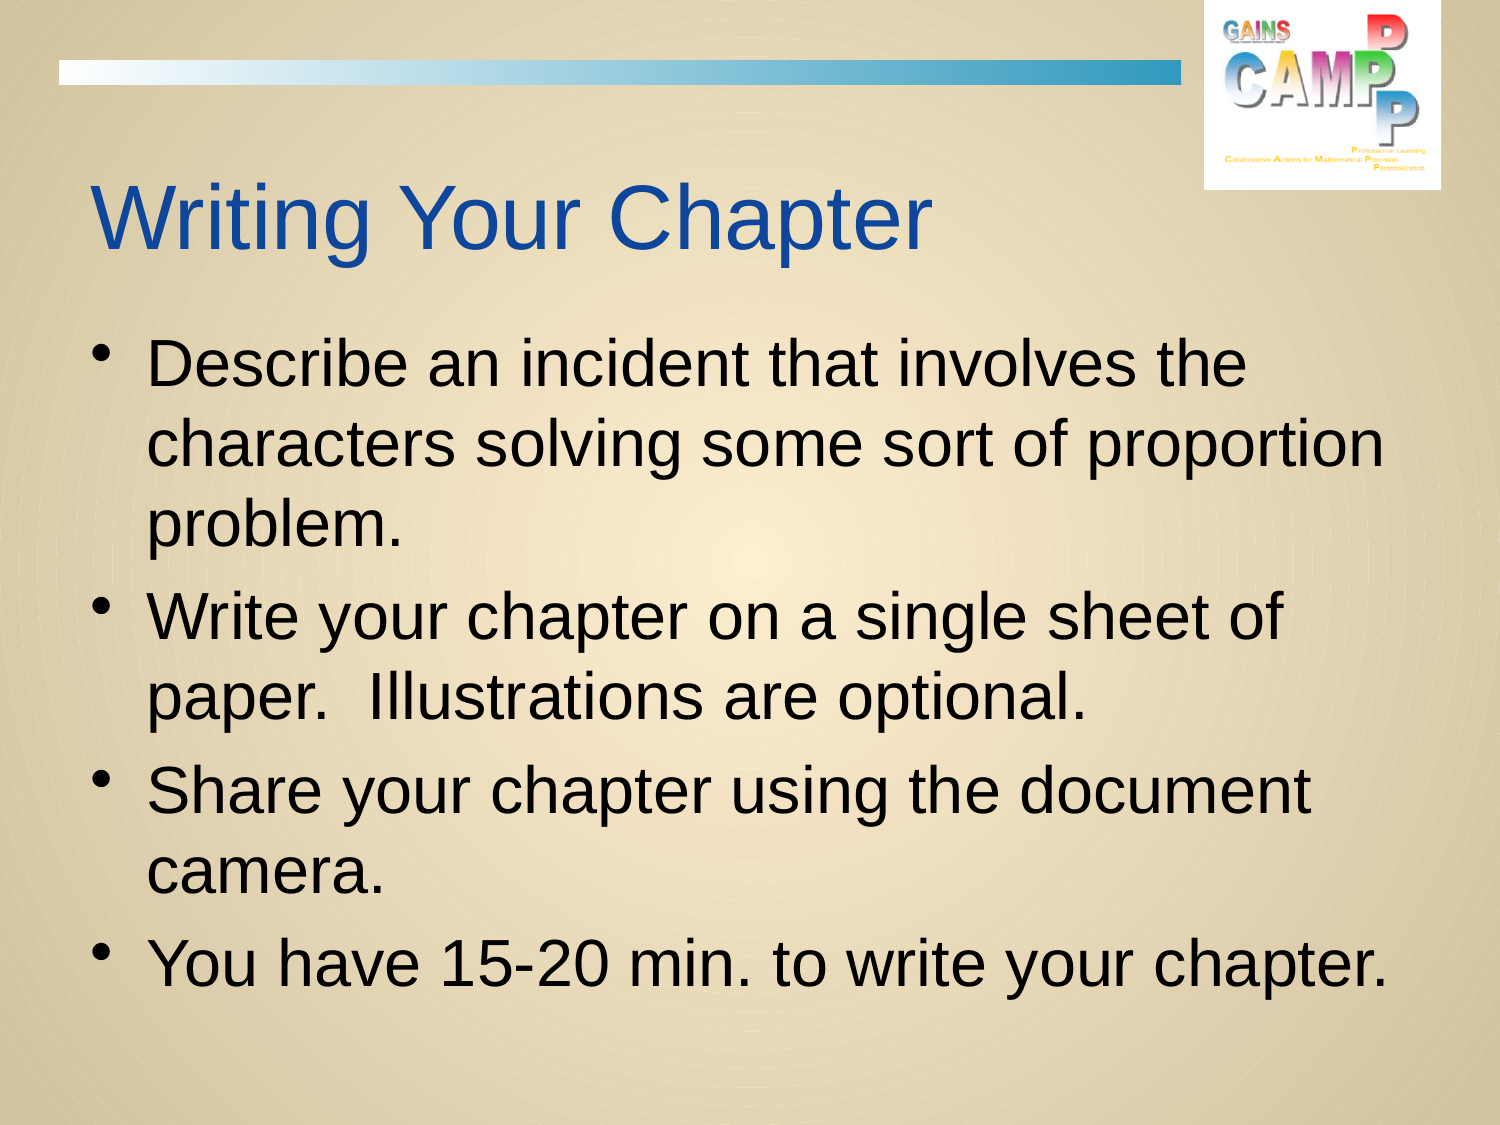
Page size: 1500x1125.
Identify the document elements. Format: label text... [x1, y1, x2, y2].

picture [1204, 0, 1442, 190]
list Describe an incident that involves the characters solving some sort of proportion problem. Write your chapter on a single sheet of paper. Illustrations are optional. Share your chapter using the document camera. You have 15-20 min. to write your chapter. [74, 312, 1426, 1088]
title Writing Your Chapter [74, 124, 1426, 301]
